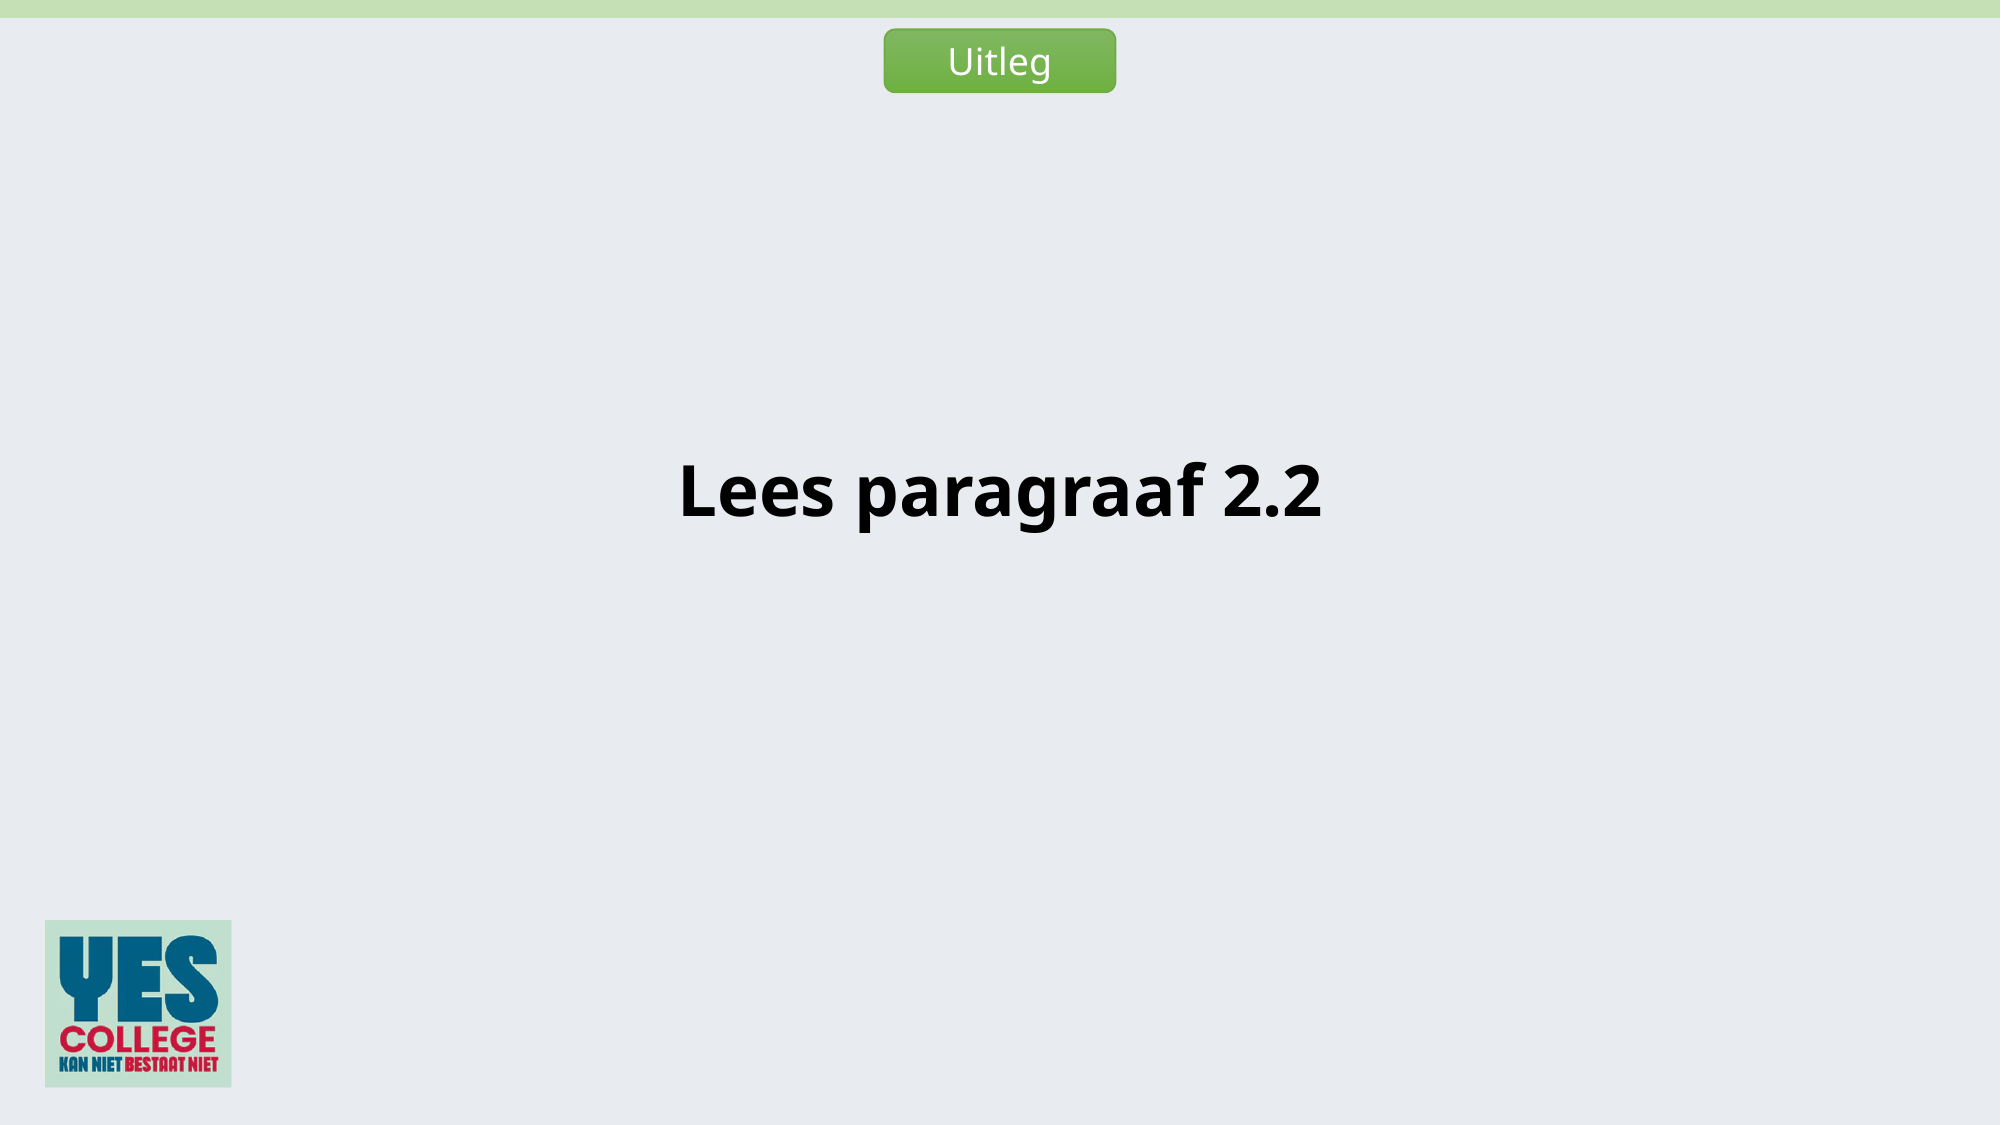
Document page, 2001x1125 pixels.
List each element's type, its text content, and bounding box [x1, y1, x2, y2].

text_box [0, 0, 2000, 18]
text_box Lees paragraaf 2.2 [662, 438, 1568, 684]
text_box Uitleg [883, 28, 1117, 94]
picture [0, 913, 356, 1093]
